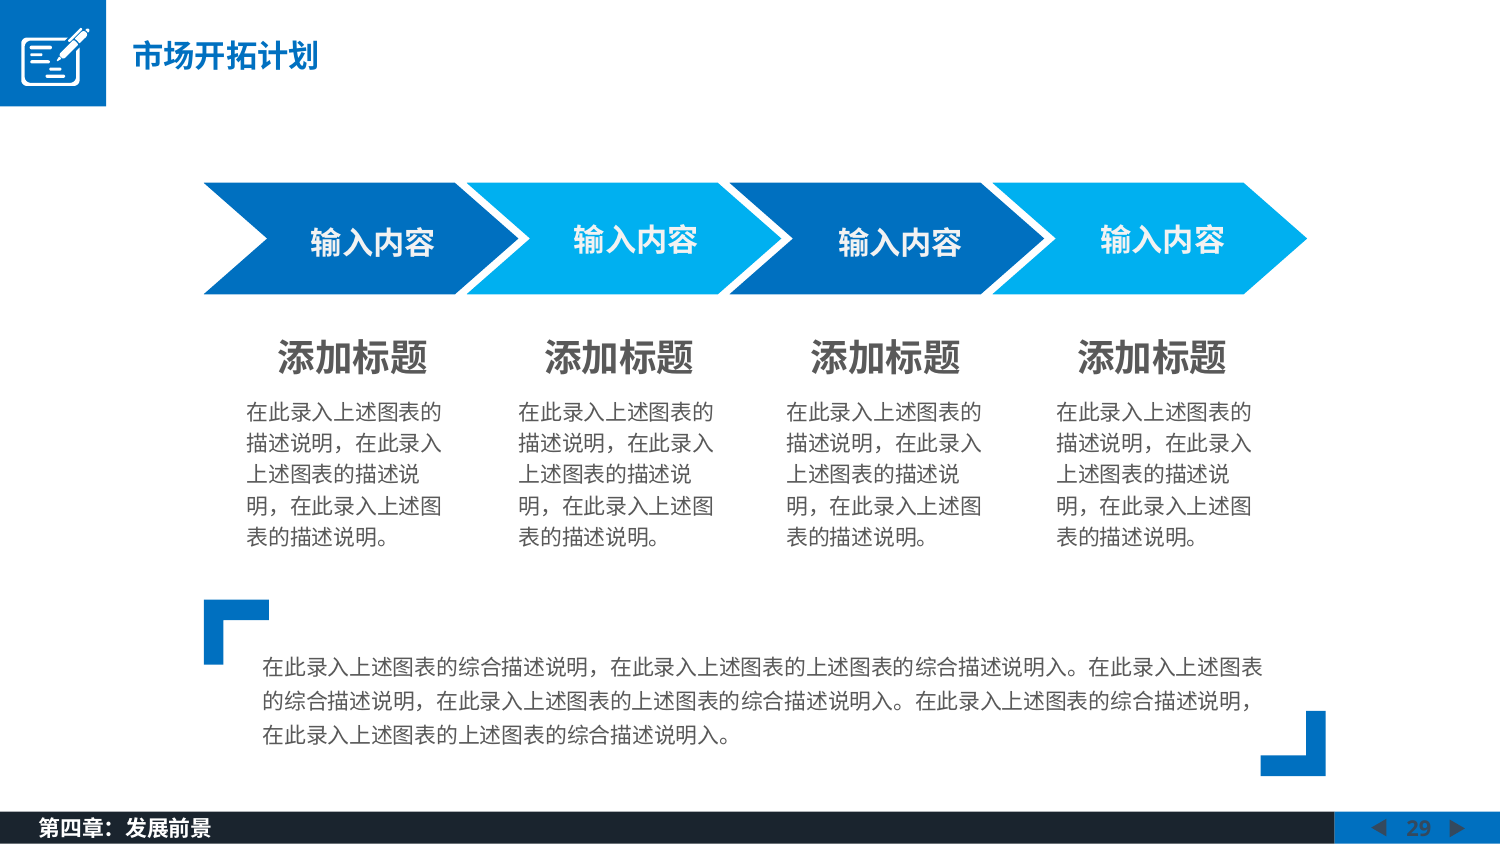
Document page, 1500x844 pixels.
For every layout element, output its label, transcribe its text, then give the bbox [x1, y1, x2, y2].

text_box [729, 182, 1045, 295]
text_box 在此录入上述图表的描述说明，在此录入上述图表的描述说明，在此录入上述图表的描述说明。 [235, 387, 471, 556]
text_box [0, 0, 108, 108]
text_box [520, 182, 728, 295]
text_box [254, 809, 1332, 844]
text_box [1045, 182, 1308, 295]
text_box 添加标题 [266, 328, 439, 385]
text_box 添加标题 [532, 328, 706, 385]
text_box 添加标题 [799, 328, 973, 385]
text_box 29 [1334, 809, 1500, 844]
text_box 市场开拓计划 [121, 44, 644, 103]
text_box [21, 27, 90, 86]
text_box [203, 599, 269, 665]
text_box 添加标题 [1066, 328, 1239, 385]
text_box 在此录入上述图表的综合描述说明，在此录入上述图表的上述图表的综合描述说明入。在此录入上述图表的综合描述说明，在此录入上述图表的上述图表的综合描述说明入。在此录入上述图表的综合描述说明，在此录入上述图表的上述图表的综合描述说明入。 [248, 638, 1300, 756]
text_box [203, 182, 519, 295]
text_box 第四章：发展前景 [0, 809, 254, 844]
text_box [108, 0, 1500, 108]
text_box 在此录入上述图表的描述说明，在此录入上述图表的描述说明，在此录入上述图表的描述说明。 [775, 387, 1009, 556]
text_box 在此录入上述图表的描述说明，在此录入上述图表的描述说明，在此录入上述图表的描述说明。 [507, 387, 739, 556]
text_box 在此录入上述图表的描述说明，在此录入上述图表的描述说明，在此录入上述图表的描述说明。 [1045, 387, 1276, 556]
text_box [1260, 710, 1326, 777]
